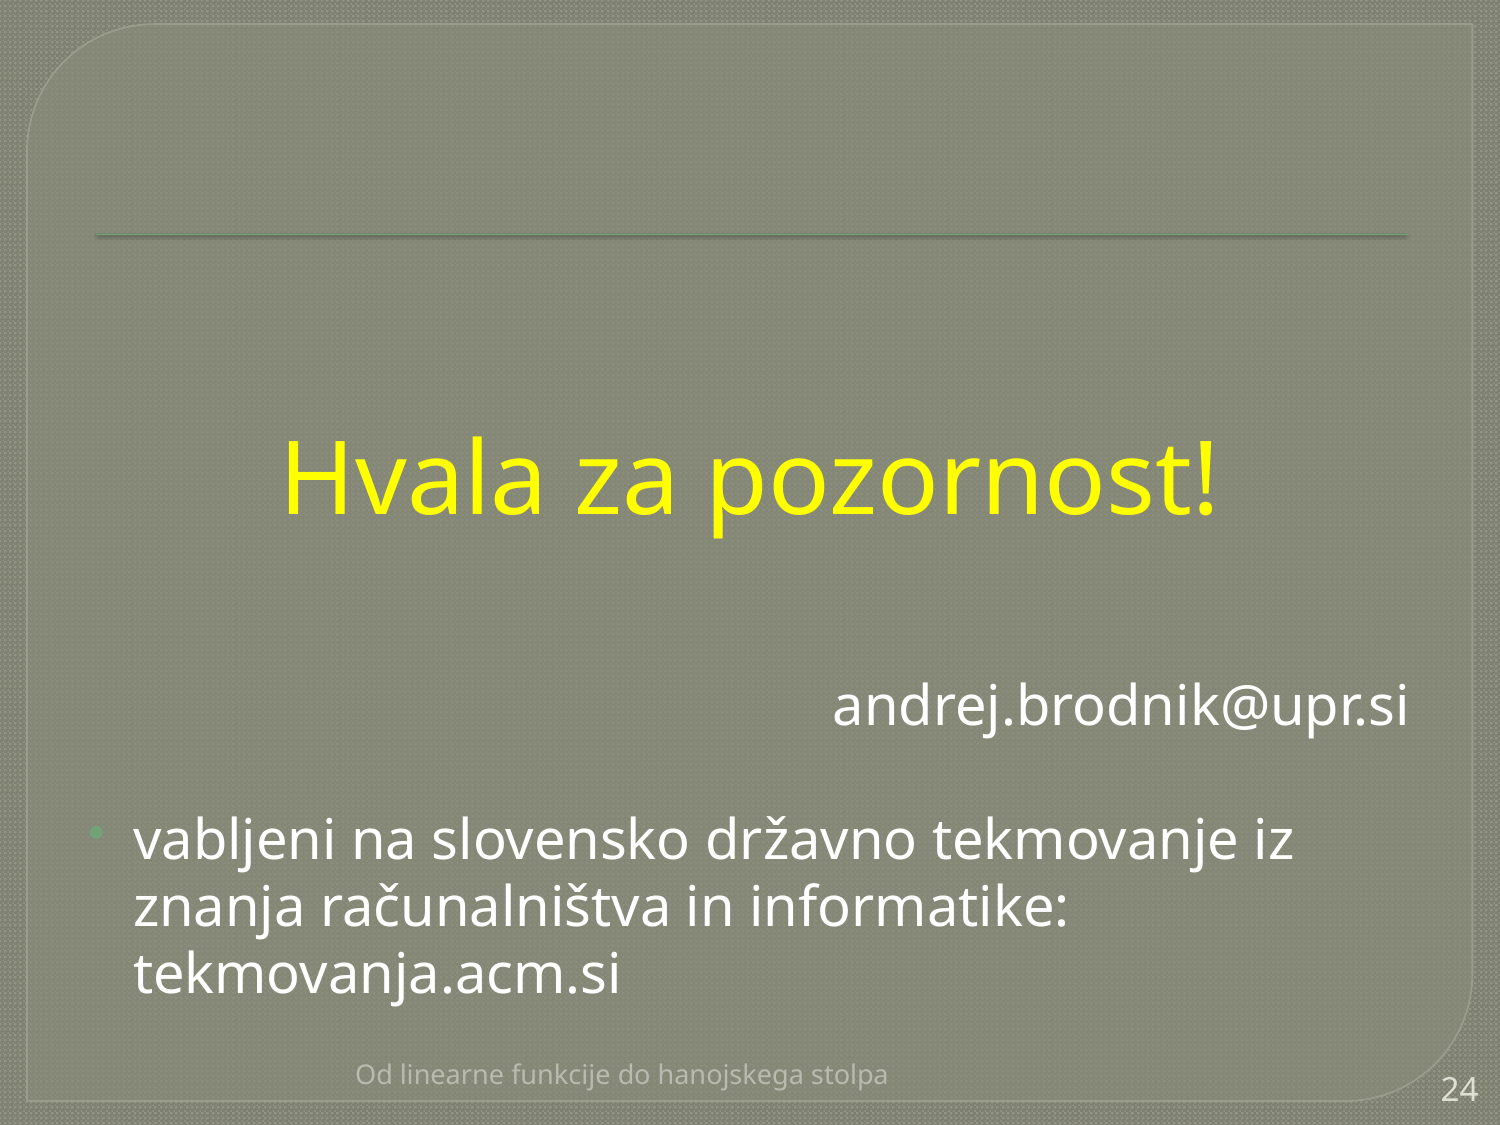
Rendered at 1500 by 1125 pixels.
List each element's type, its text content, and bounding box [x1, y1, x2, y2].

list Hvala za pozornost! andrej.brodnik@upr.si vabljeni na slovensko državno tekmovanje iz znanja računalništva in informatike: tekmovanja.acm.si [75, 270, 1425, 1013]
footer Od linearne funkcije do hanojskega stolpa [212, 1050, 904, 1095]
slide_number 24 [1417, 1068, 1494, 1114]
